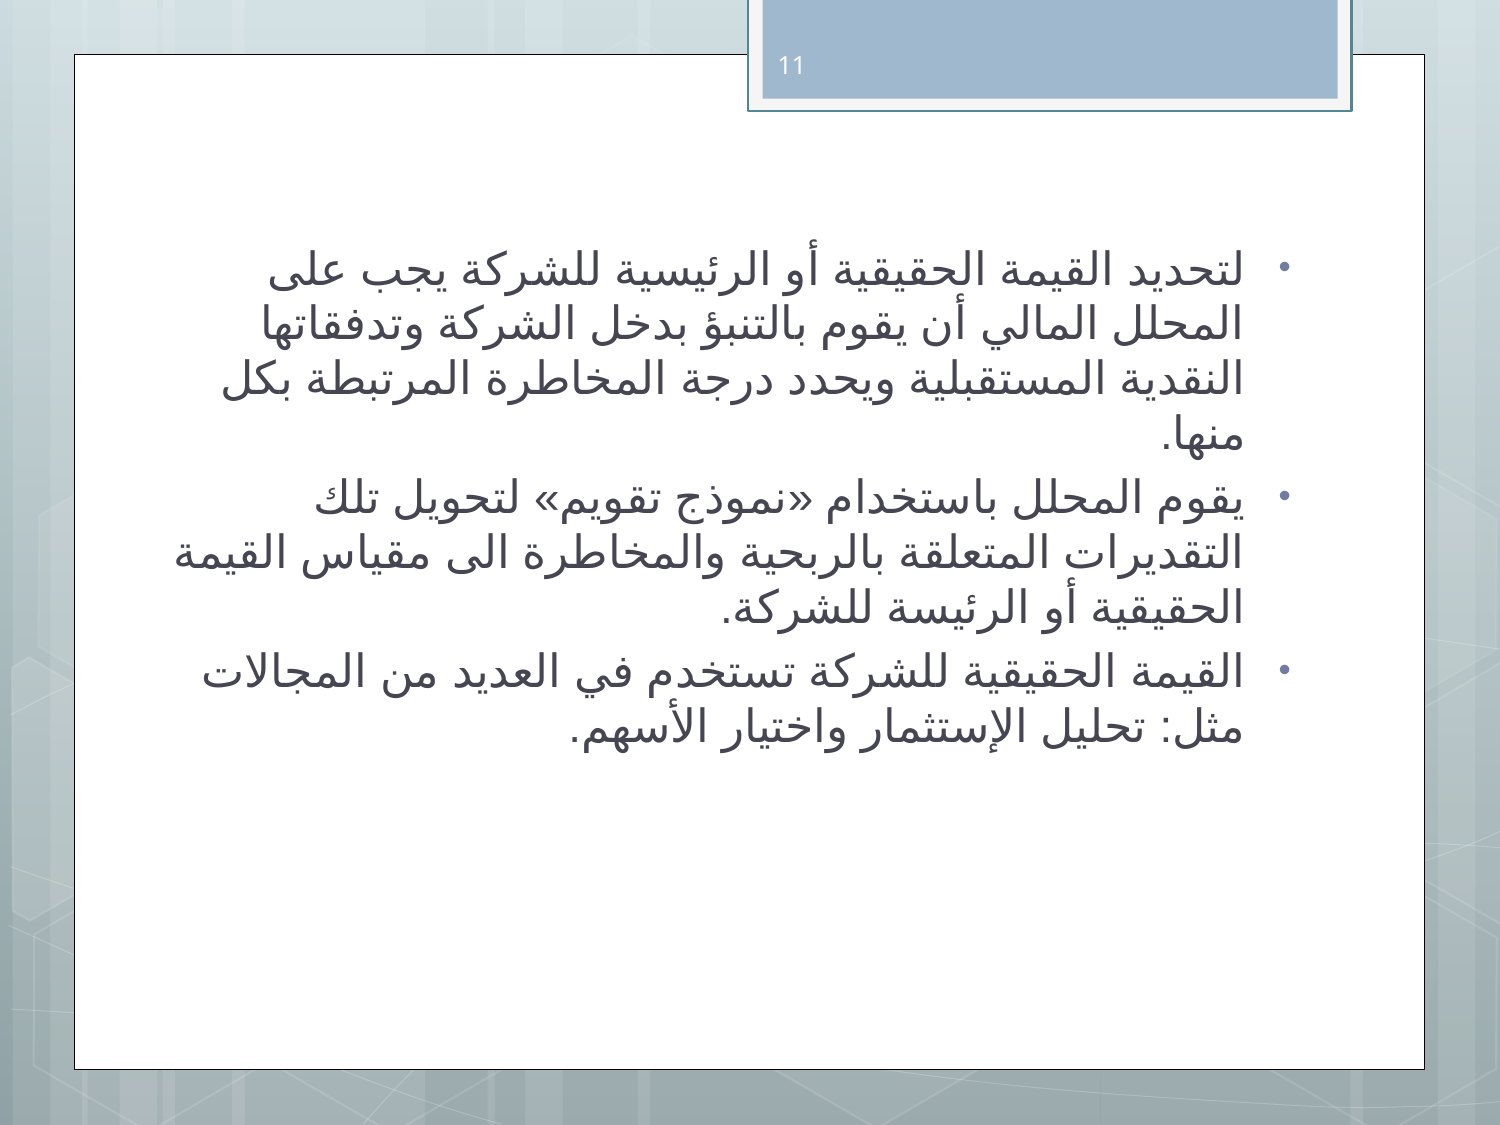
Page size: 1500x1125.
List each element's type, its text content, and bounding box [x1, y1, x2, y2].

slide_number 11 [762, 36, 982, 97]
list لتحديد القيمة الحقيقية أو الرئيسية للشركة يجب على المحلل المالي أن يقوم بالتنبؤ بدخل الشركة وتدفقاتها النقدية المستقبلية ويحدد درجة المخاطرة المرتبطة بكل منها. يقوم المحلل باستخدام «نموذج تقويم» لتحويل تلك التقديرات المتعلقة بالربحية والمخاطرة الى مقياس القيمة الحقيقية أو الرئيسة للشركة. القيمة الحقيقية للشركة تستخدم في العديد من المجالات مثل: تحليل الإستثمار واختيار الأسهم. [135, 231, 1317, 917]
